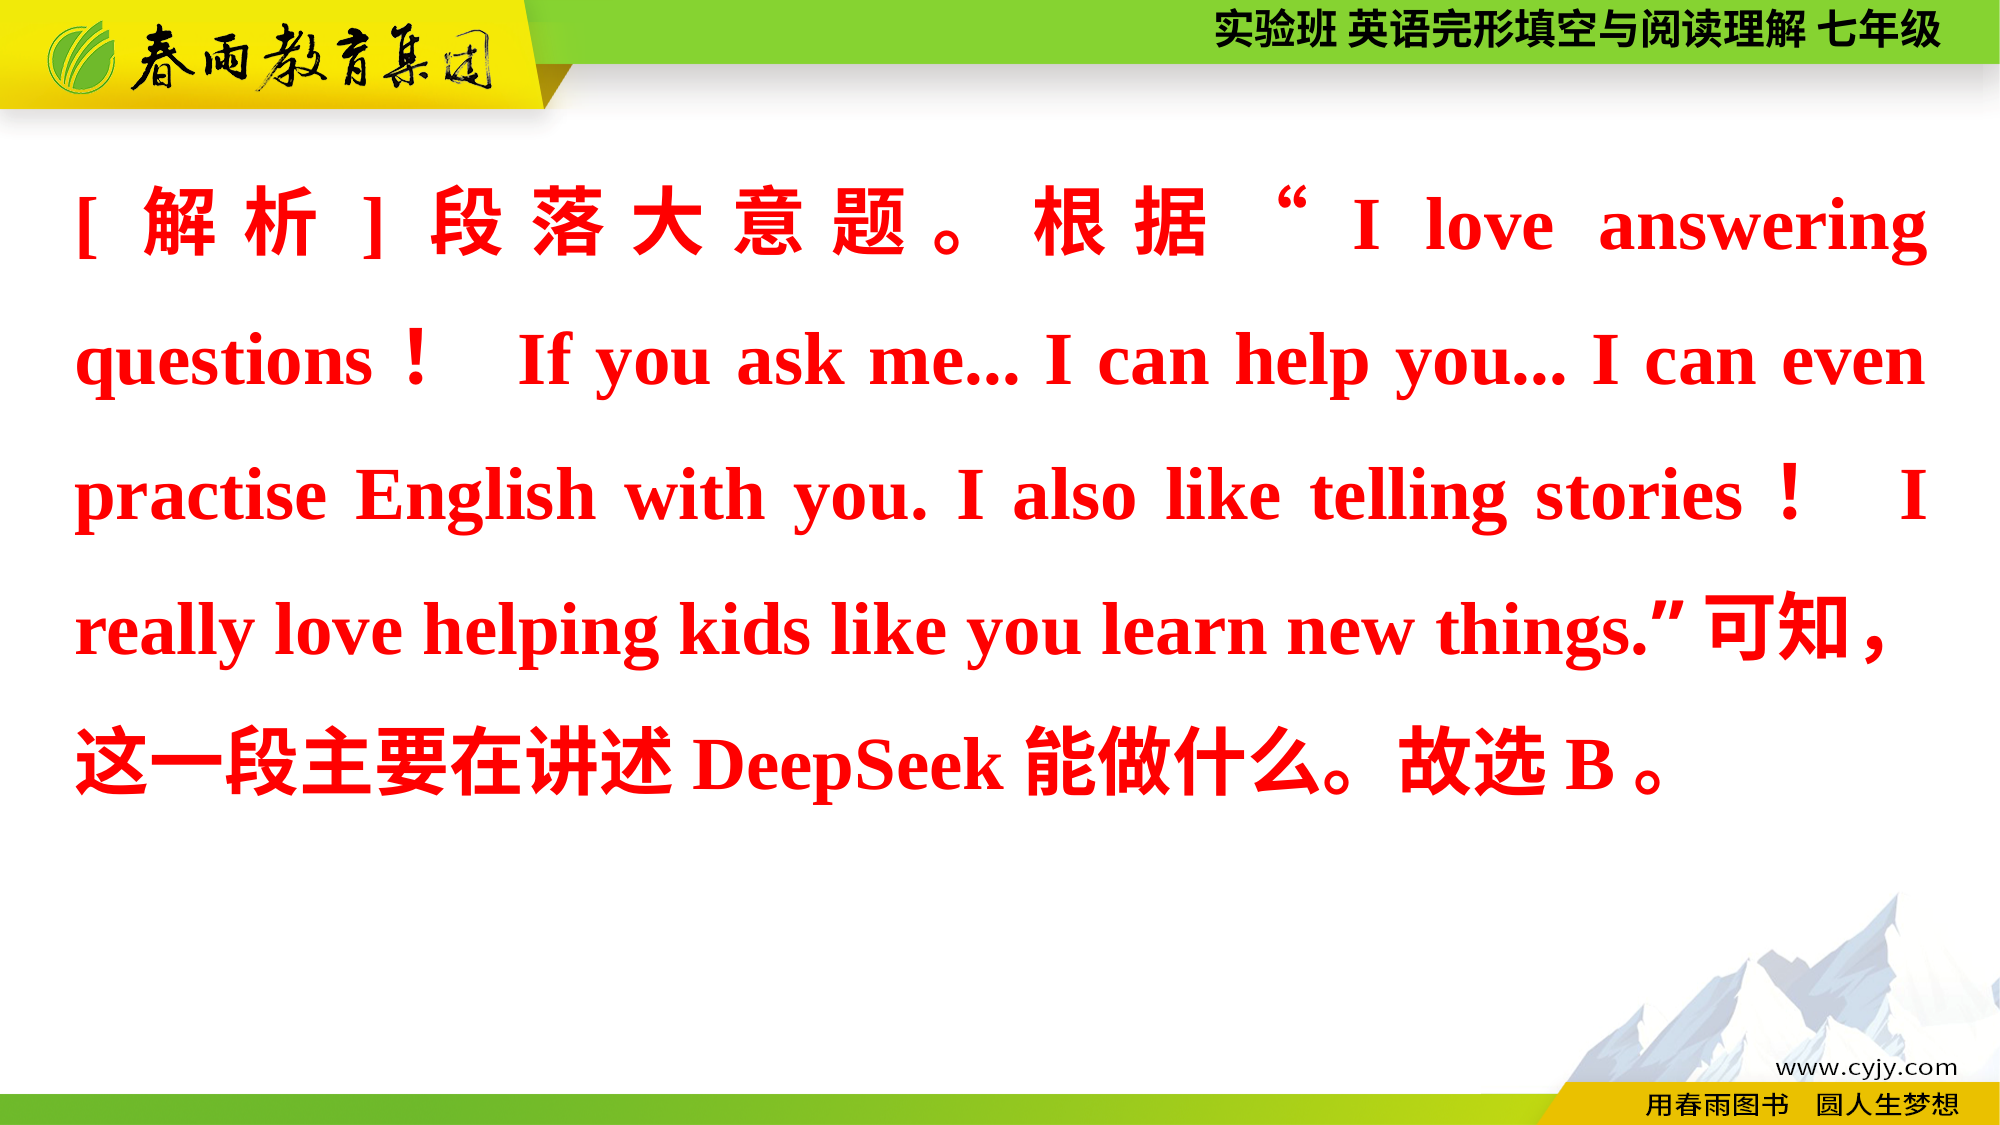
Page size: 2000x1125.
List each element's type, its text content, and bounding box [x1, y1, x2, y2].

picture [0, 0, 2000, 1125]
list [解析]段落大意题。根据“I love answering questions！ If you ask me... I can help you... I can even practise English with you. I also like telling stories！ I really love helping kids like you learn new things.”可知，这一段主要在讲述DeepSeek能做什么。故选B。 [59, 122, 1944, 802]
